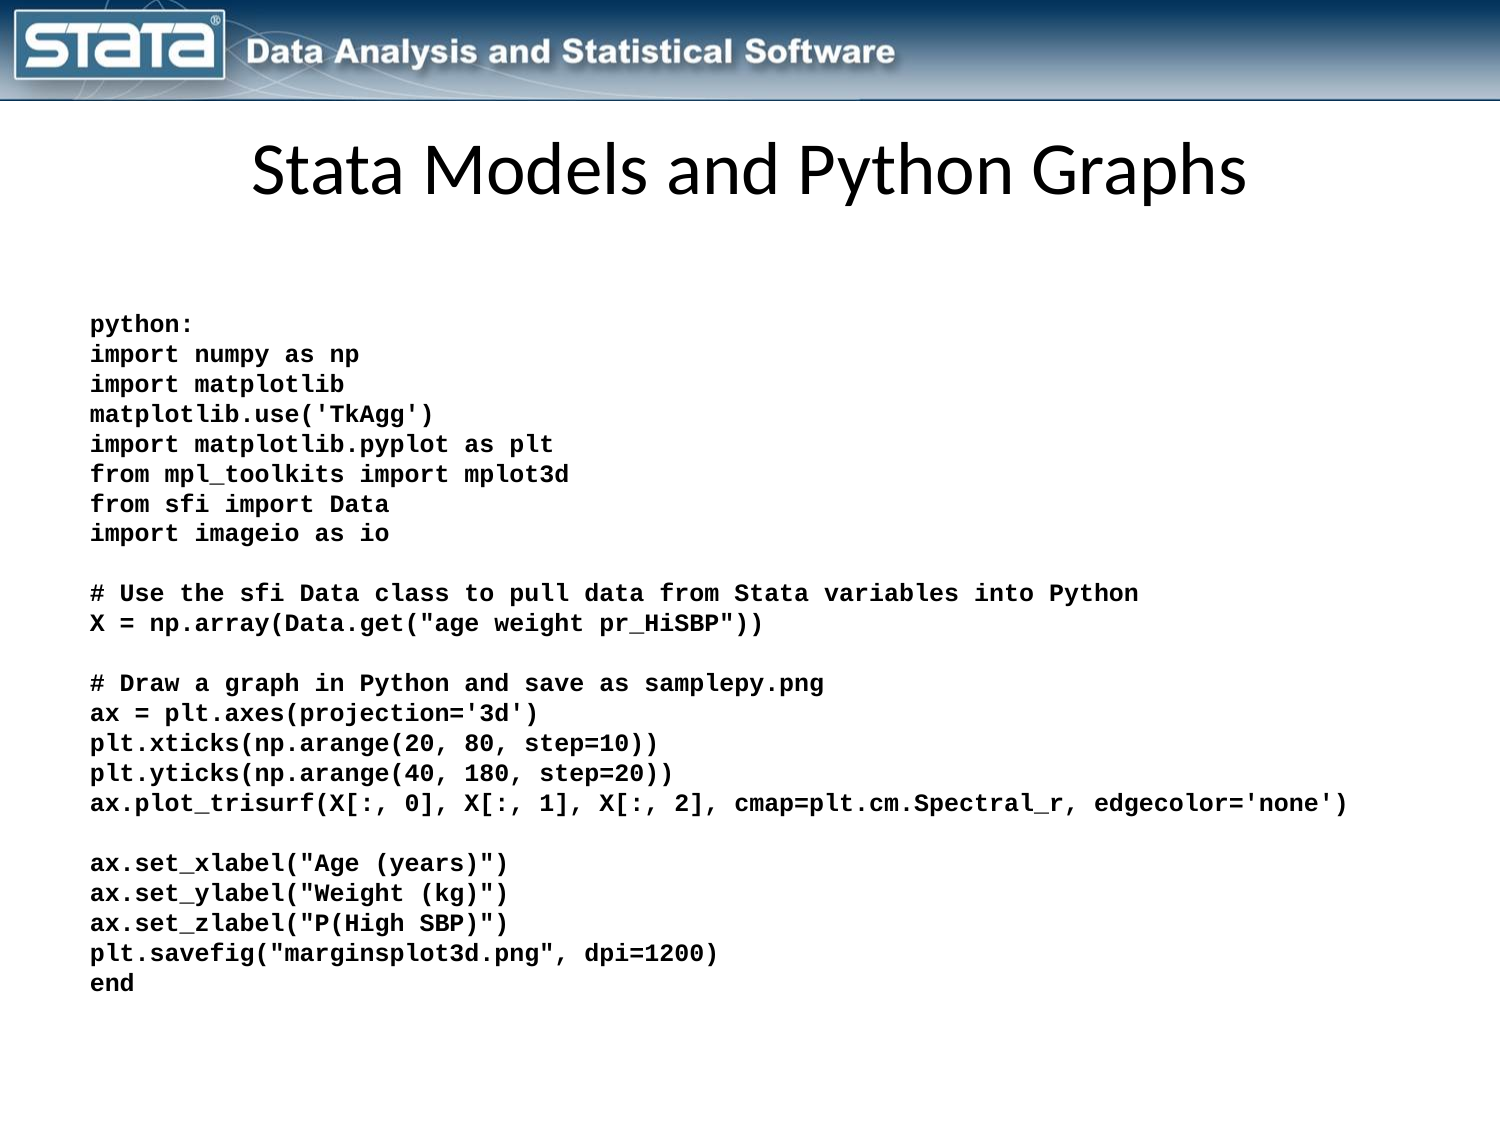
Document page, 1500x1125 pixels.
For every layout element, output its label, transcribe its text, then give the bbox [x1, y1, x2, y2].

title Stata Models and Python Graphs [0, 104, 1500, 225]
text_box python: import numpy as np import matplotlib matplotlib.use('TkAgg') import matplotlib.pyplot as plt from mpl_toolkits import mplot3d from sfi import Data import imageio as io # Use the sfi Data class to pull data from Stata variables into Python X = np.array(Data.get("age weight pr_HiSBP")) # Draw a graph in Python and save as samplepy.png ax = plt.axes(projection='3d') plt.xticks(np.arange(20, 80, step=10)) plt.yticks(np.arange(40, 180, step=20)) ax.plot_trisurf(X[:, 0], X[:, 1], X[:, 2], cmap=plt.cm.Spectral_r, edgecolor='none') ax.set_xlabel("Age (years)") ax.set_ylabel("Weight (kg)") ax.set_zlabel("P(High SBP)") plt.savefig("marginsplot3d.png", dpi=1200) end [74, 299, 1438, 1004]
picture [0, 0, 1500, 101]
